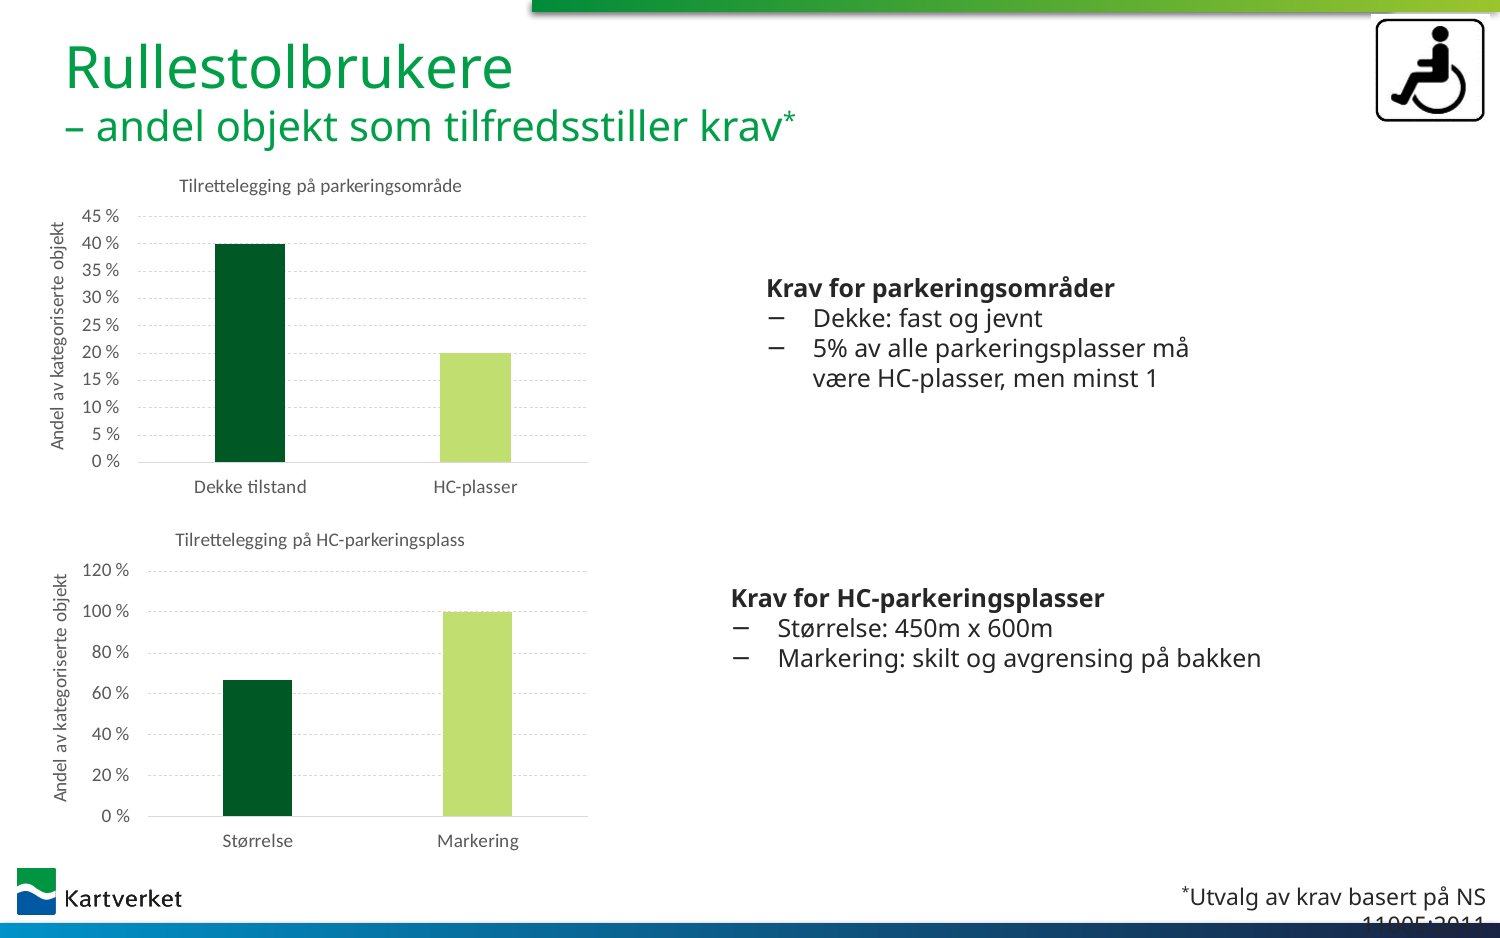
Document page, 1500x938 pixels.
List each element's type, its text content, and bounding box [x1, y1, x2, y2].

picture [41, 520, 599, 859]
text_box *Utvalg av krav basert på NS 11005:2011 [1068, 873, 1500, 938]
picture [1371, 13, 1491, 127]
text_box Krav for parkeringsområder Dekke: fast og jevnt 5% av alle parkeringsplasser må være HC-plasser, men minst 1 [751, 264, 1232, 400]
text_box Krav for HC-parkeringsplasser Størrelse: 450m x 600m Markering: skilt og avgrensing på bakken [715, 574, 1278, 680]
picture [41, 166, 599, 505]
text_box Rullestolbrukere – andel objekt som tilfredsstiller krav* [49, 23, 1431, 158]
